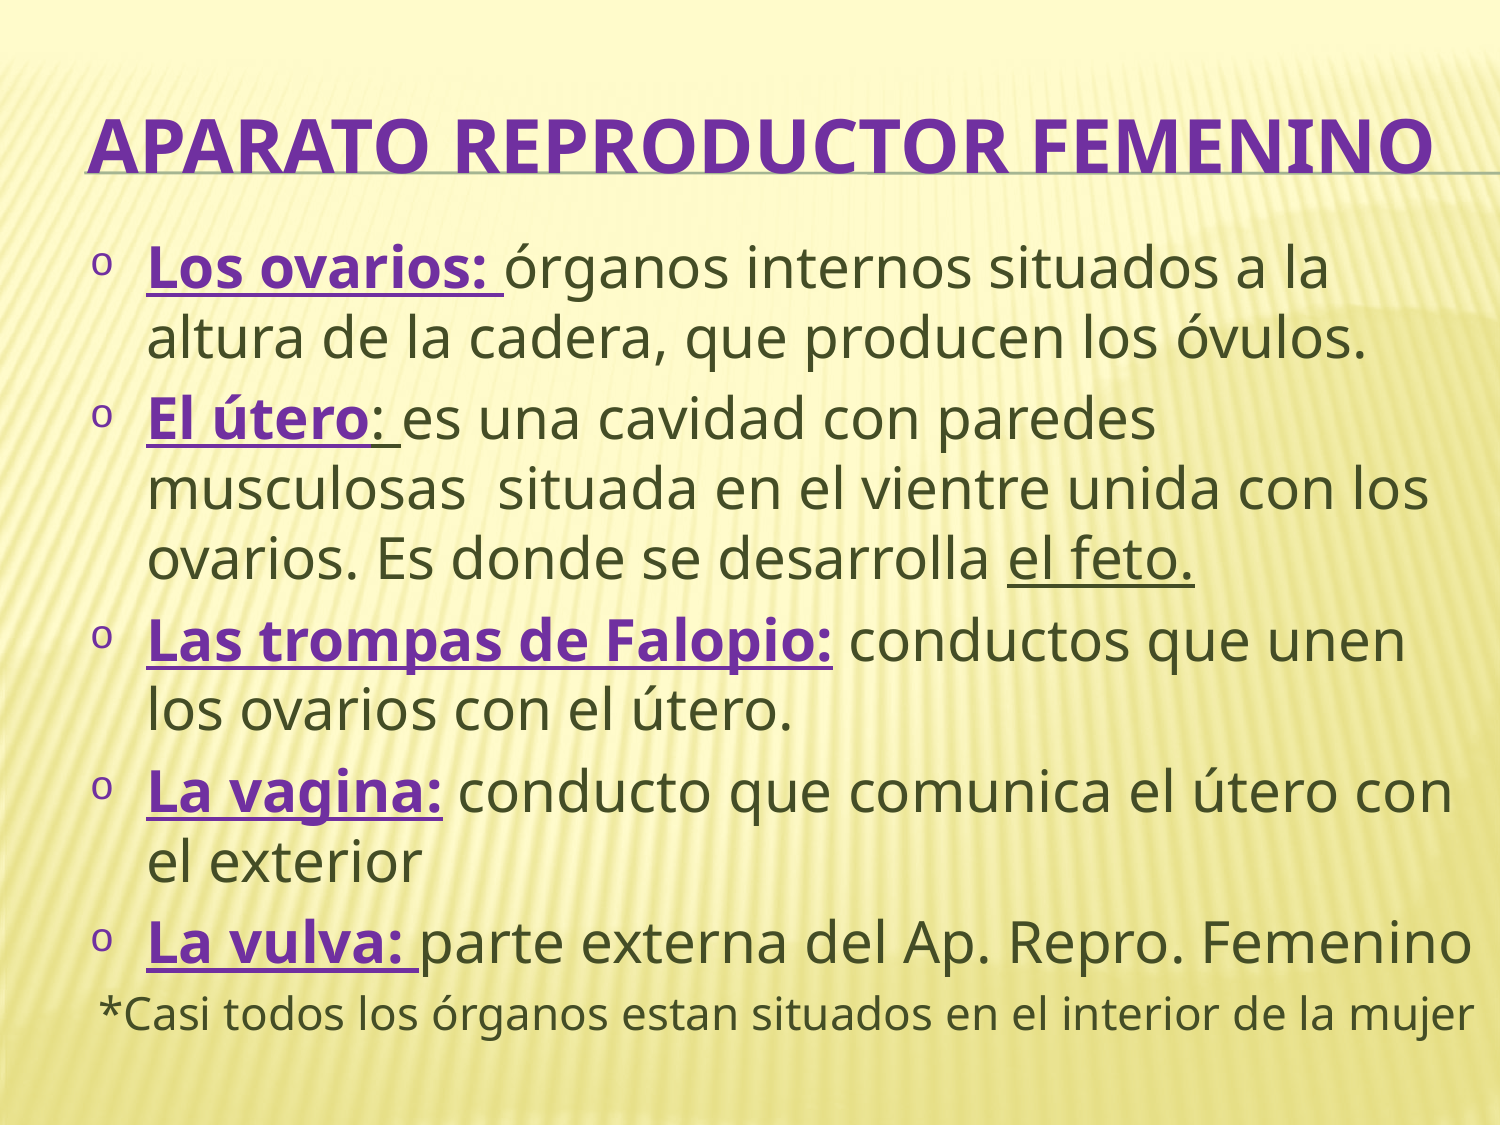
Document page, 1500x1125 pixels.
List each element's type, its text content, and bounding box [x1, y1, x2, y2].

title APARATO REPRODUCTOR FEMENINO [50, 75, 1475, 213]
list Los ovarios: órganos internos situados a la altura de la cadera, que producen los óvulos. El útero: es una cavidad con paredes musculosas situada en el vientre unida con los ovarios. Es donde se desarrolla el feto. Las trompas de Falopio: conductos que unen los ovarios con el útero. La vagina: conducto que comunica el útero con el exterior La vulva: parte externa del Ap. Repro. Femenino *Casi todos los órganos estan situados en el interior de la mujer [75, 222, 1500, 1067]
